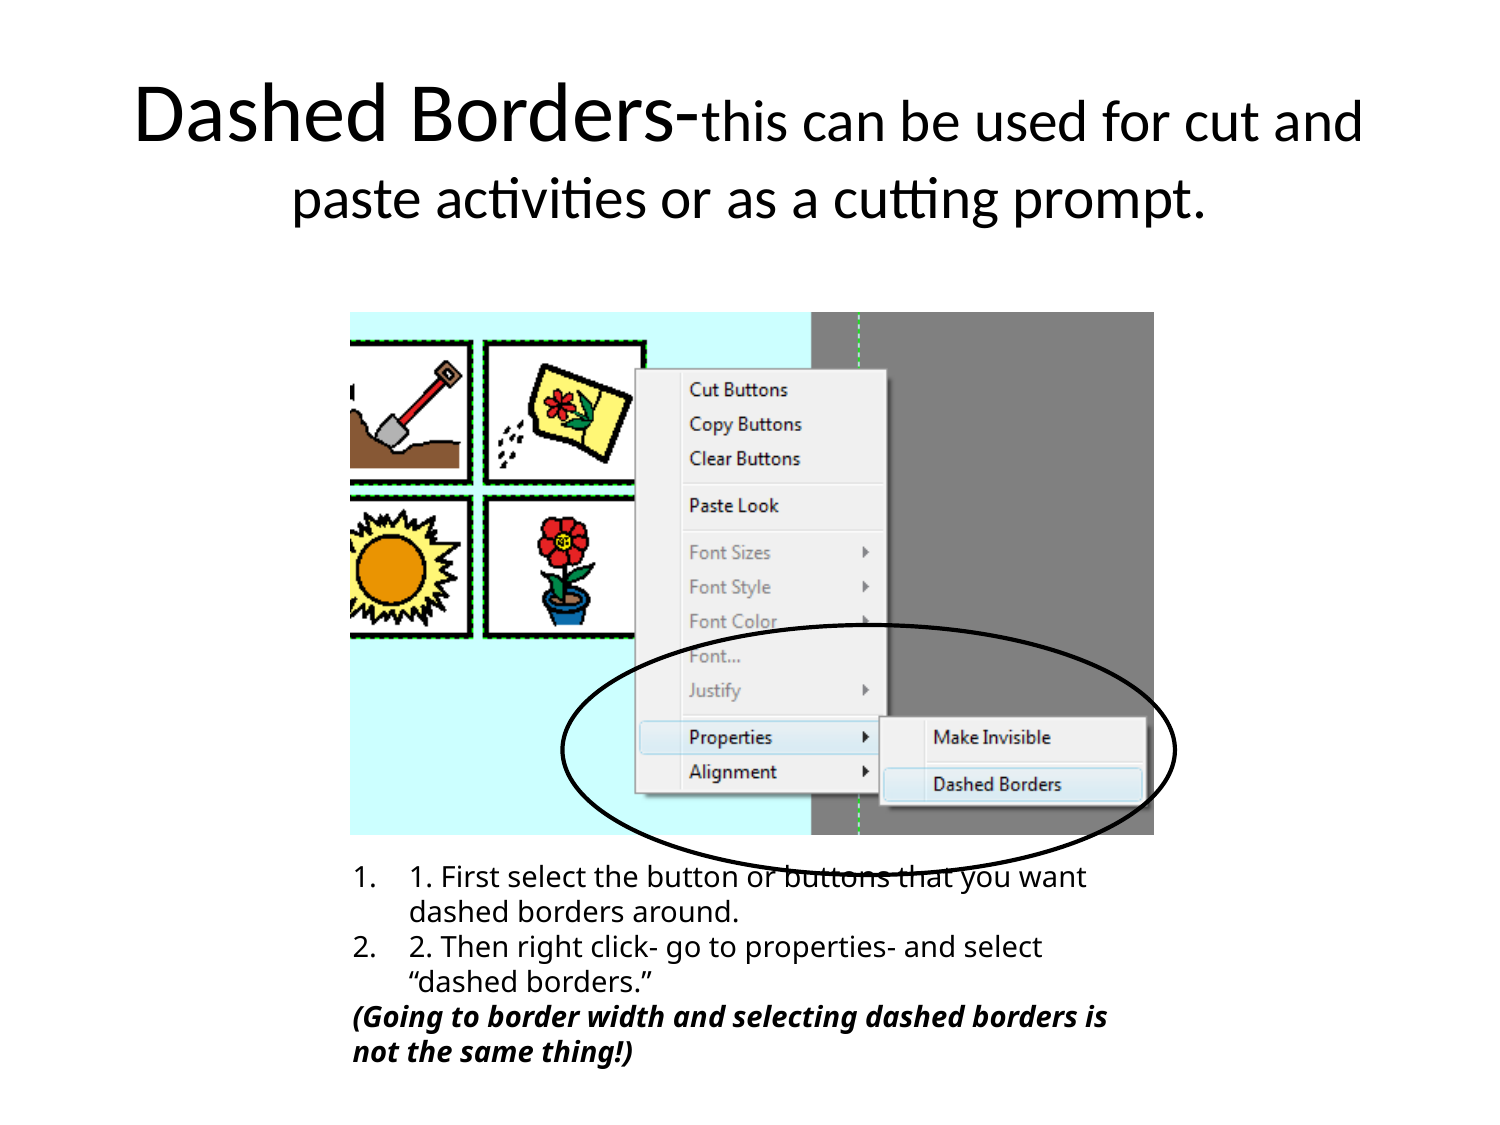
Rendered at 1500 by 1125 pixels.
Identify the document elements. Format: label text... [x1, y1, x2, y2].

text_box 1. First select the button or buttons that you want dashed borders around. 2. Then right click- go to properties- and select “dashed borders.” (Going to border width and selecting dashed borders is not the same thing!) [337, 851, 1150, 1076]
text_box [660, 844, 1077, 878]
title Dashed Borders-this can be used for cut and paste activities or as a cutting prompt. [75, 50, 1425, 238]
text_box [1157, 704, 1178, 796]
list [349, 312, 1154, 835]
